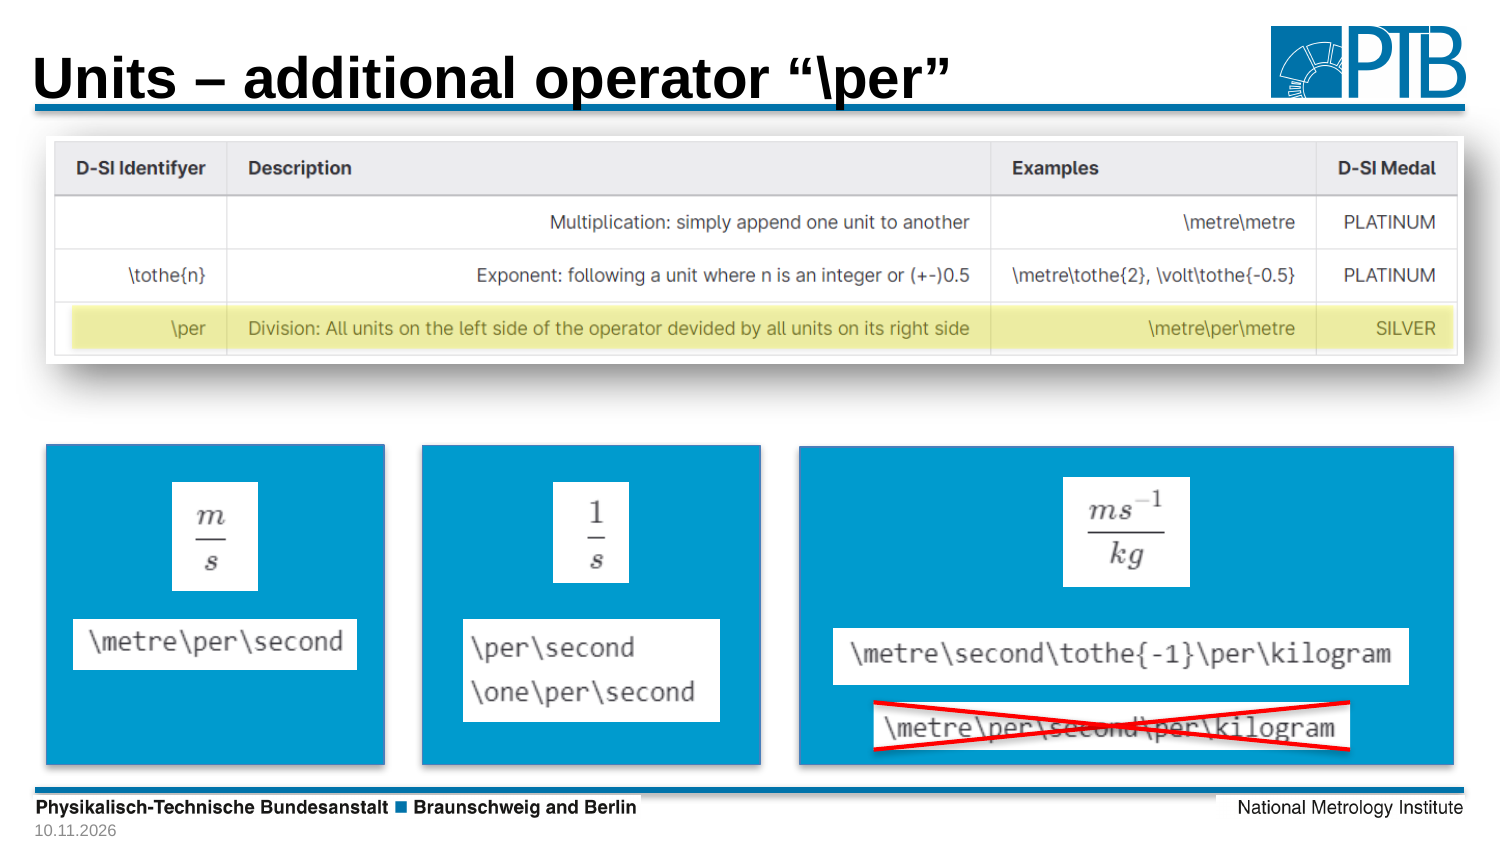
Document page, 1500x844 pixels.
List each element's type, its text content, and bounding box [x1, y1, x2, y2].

picture [1459, 26, 1467, 75]
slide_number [19, 815, 669, 844]
picture [1216, 795, 1465, 819]
picture [1459, 80, 1467, 98]
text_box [46, 444, 1454, 765]
picture [46, 136, 1464, 364]
picture [33, 795, 641, 815]
title Units – additional operator “\per” [17, 26, 1459, 123]
